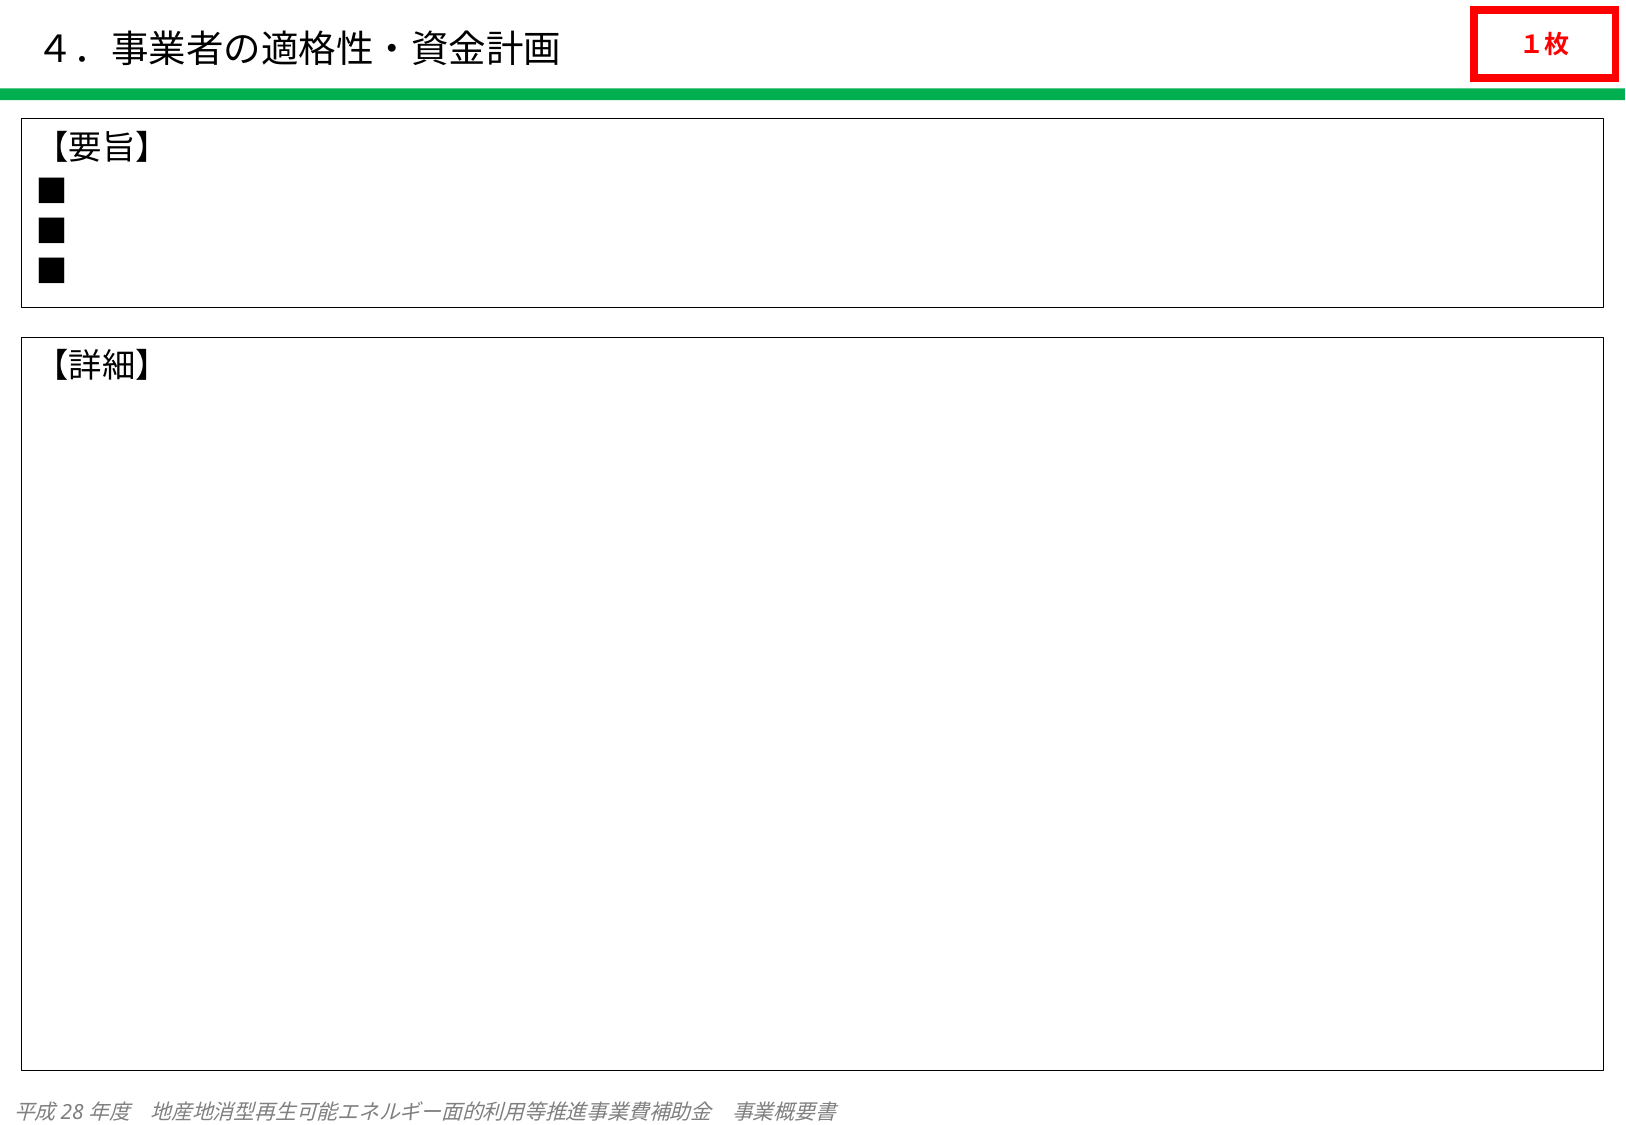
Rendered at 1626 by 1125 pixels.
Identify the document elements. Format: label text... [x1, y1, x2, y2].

text_box 【詳細】 [21, 337, 1604, 1071]
text_box 【要旨】 ■ ■ ■ [21, 118, 1604, 308]
text_box １枚 [1473, 9, 1616, 79]
title ４．事業者の適格性・資金計画 [21, 6, 1484, 89]
